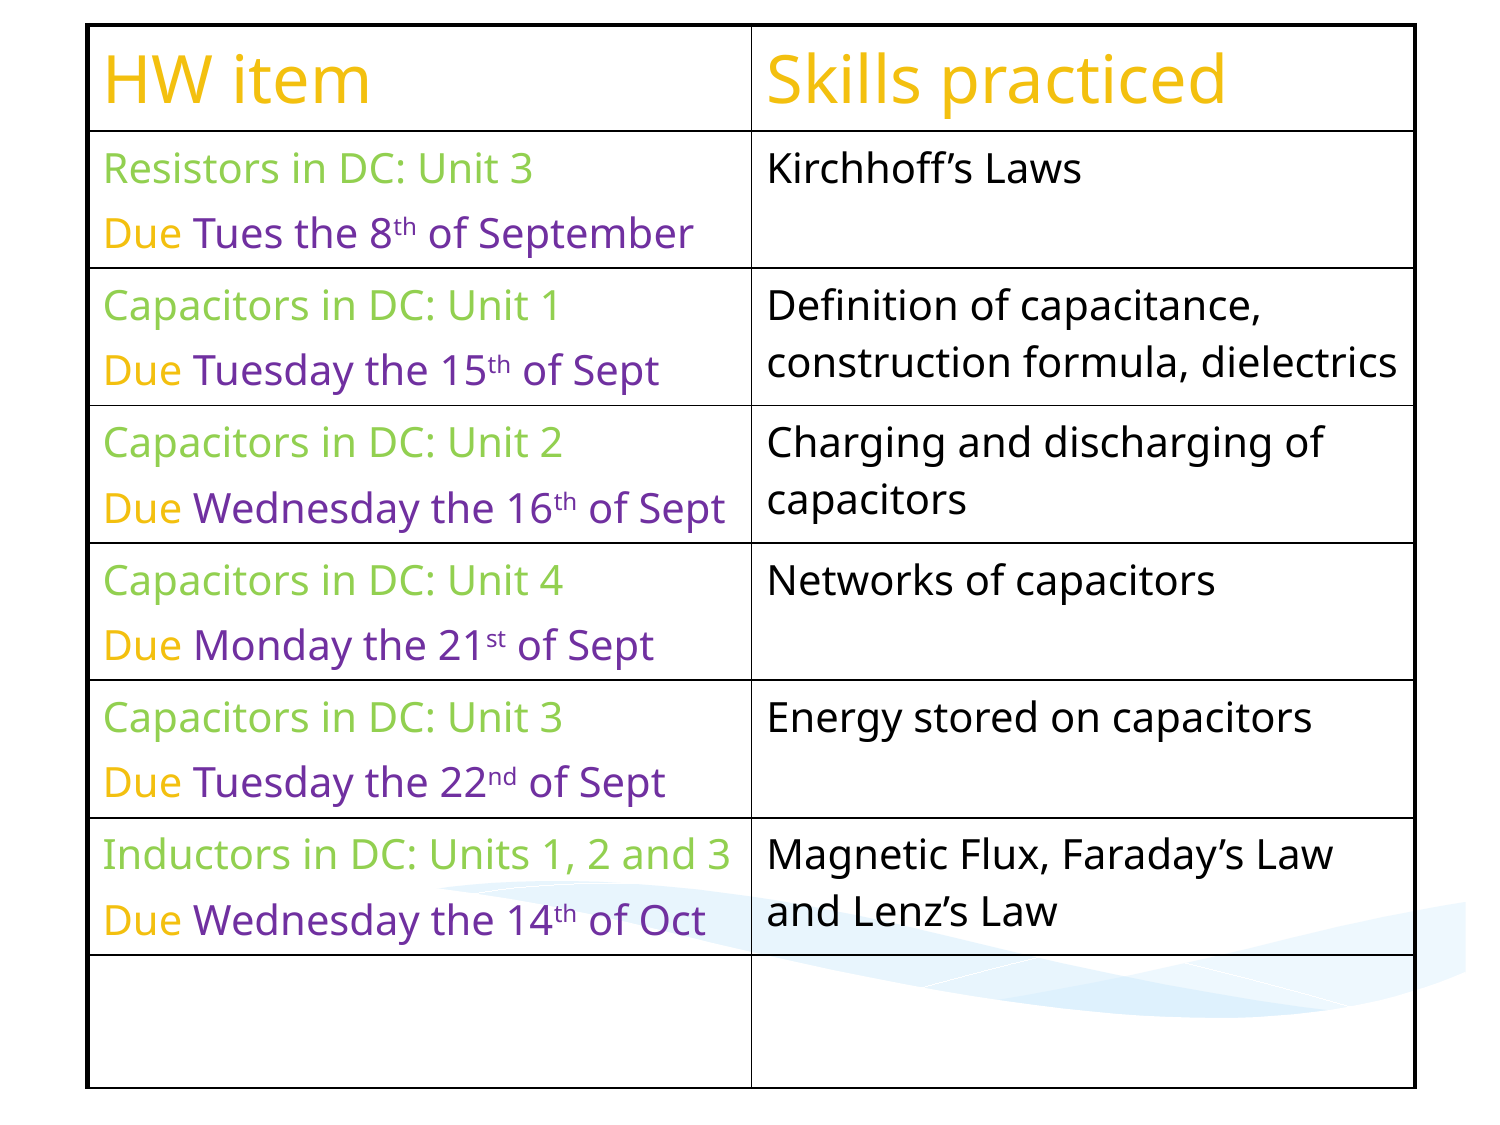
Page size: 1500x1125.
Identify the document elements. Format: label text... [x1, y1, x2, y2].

table_cell Networks of capacitors [752, 544, 1413, 679]
table_cell Kirchhoff’s Laws [752, 132, 1413, 267]
table_cell Charging and discharging of capacitors [752, 406, 1413, 542]
table_cell [90, 956, 751, 1087]
table_header Skills practiced [752, 27, 1413, 130]
table_cell Definition of capacitance, construction formula, dielectrics [752, 269, 1413, 405]
table_cell [752, 956, 1413, 1087]
table_cell Capacitors in DC: Unit 4 Due Monday the 21st of Sept [90, 544, 751, 679]
table_cell Energy stored on capacitors [752, 681, 1413, 817]
table_cell Magnetic Flux, Faraday’s Law and Lenz’s Law [752, 819, 1413, 954]
table_cell Inductors in DC: Units 1, 2 and 3 Due Wednesday the 14th of Oct [90, 819, 751, 954]
table_cell Resistors in DC: Unit 3 Due Tues the 8th of September [90, 132, 751, 267]
table_header HW item [90, 27, 751, 130]
table_cell Capacitors in DC: Unit 2 Due Wednesday the 16th of Sept [90, 406, 751, 542]
table_cell Capacitors in DC: Unit 3 Due Tuesday the 22nd of Sept [90, 681, 751, 817]
table_cell Capacitors in DC: Unit 1 Due Tuesday the 15th of Sept [90, 269, 751, 405]
